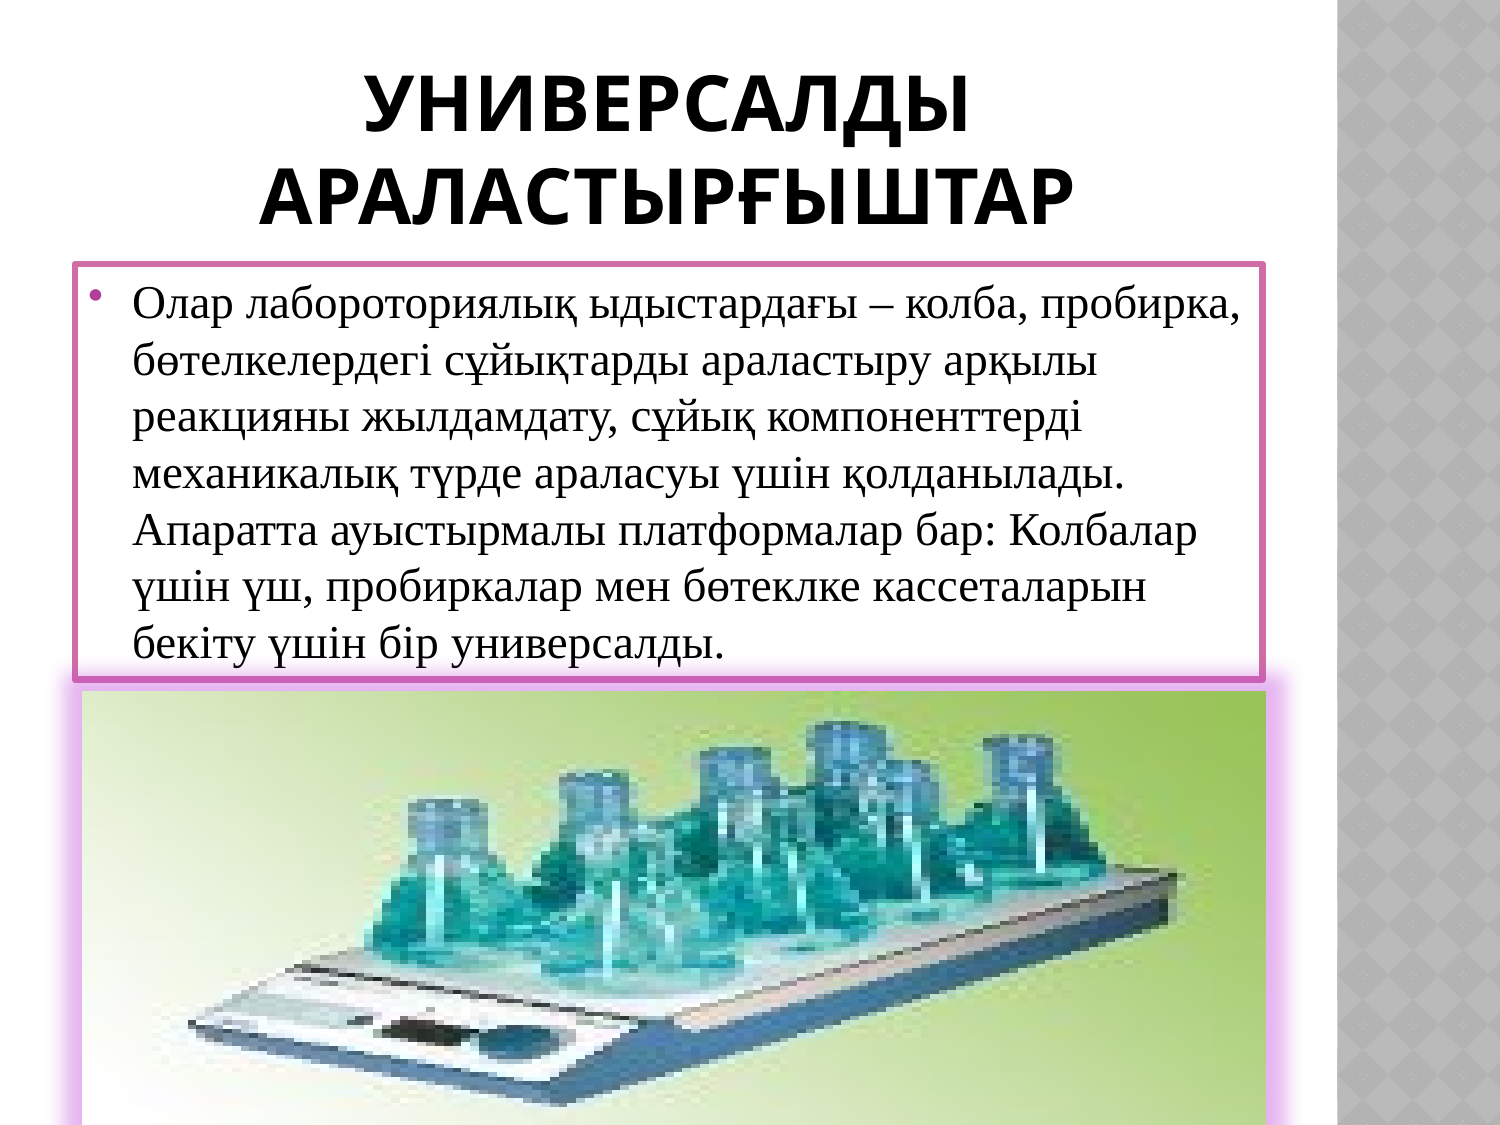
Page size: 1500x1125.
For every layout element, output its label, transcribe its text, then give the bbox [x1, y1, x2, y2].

picture [81, 690, 1266, 1125]
list Олар лабороториялық ыдыстардағы – колба, пробирка, бөтелкелердегі сұйықтарды араластыру арқылы реакцияны жылдамдату, сұйық компоненттерді механикалық түрде араласуы үшін қолданылады. Апаратта ауыстырмалы платформалар бар: Колбалар үшін үш, пробиркалар мен бөтеклке кассеталарын бекіту үшін бір универсалды. [72, 261, 1266, 662]
title Универсалды араластырғыштар [75, 52, 1263, 240]
